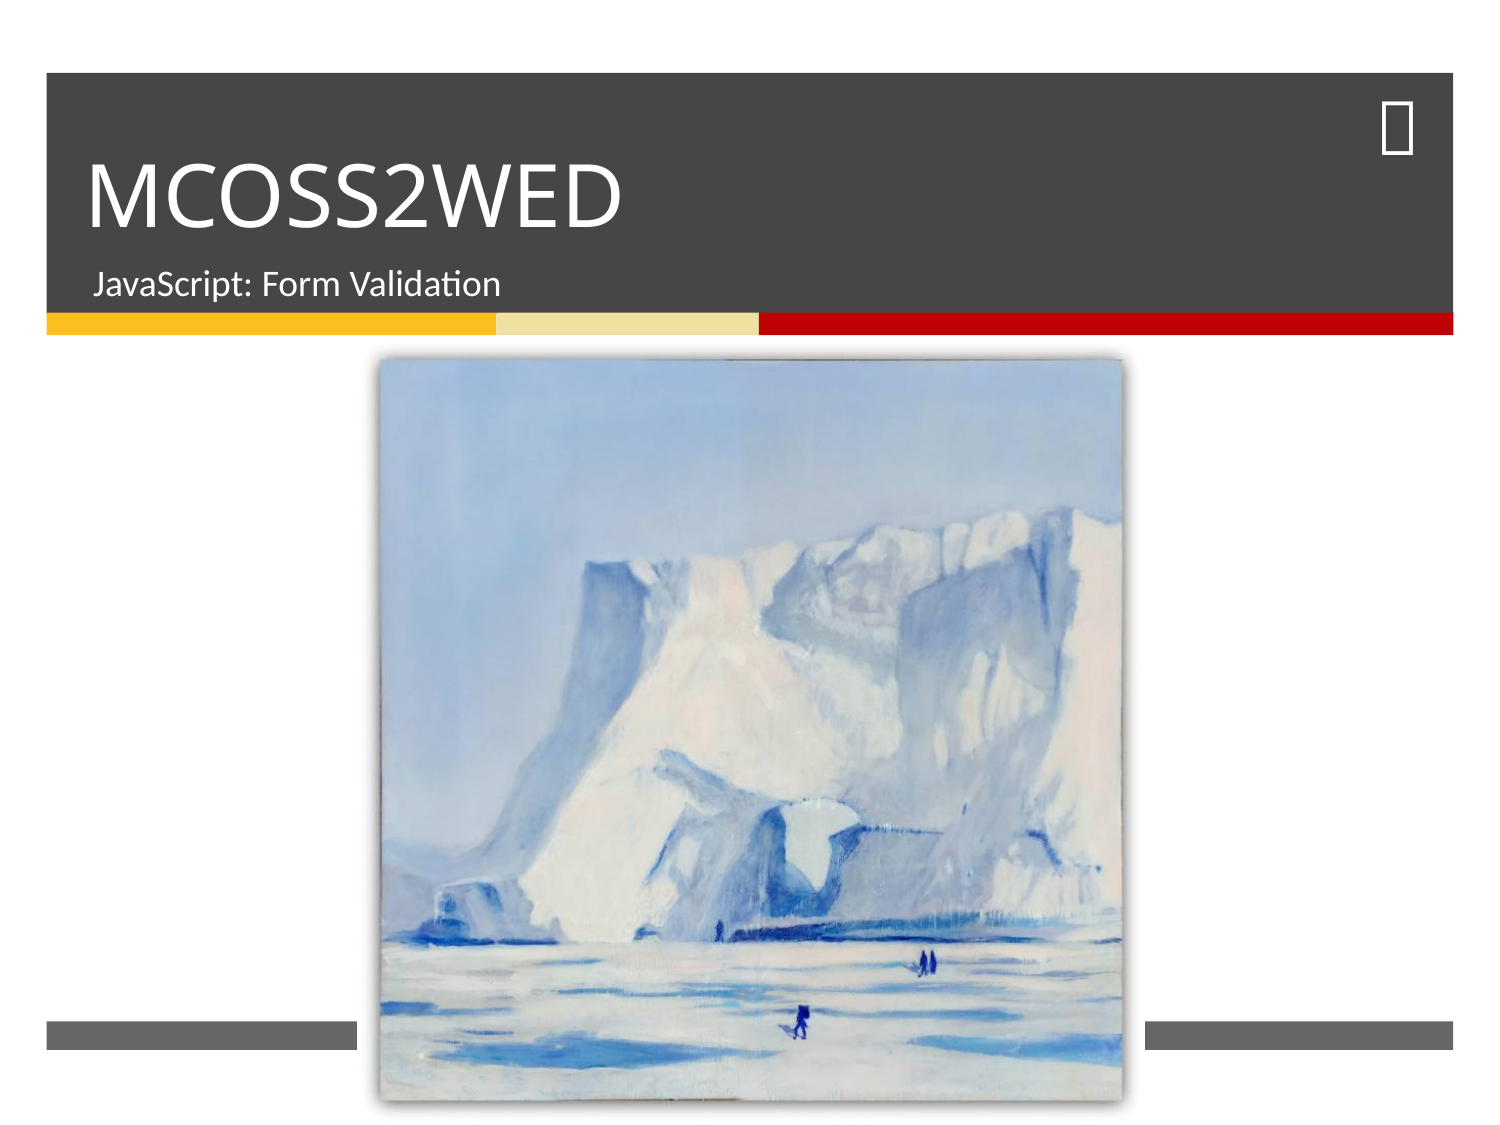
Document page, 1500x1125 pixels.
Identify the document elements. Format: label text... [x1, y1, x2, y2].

picture [357, 337, 1146, 1125]
subtitle JavaScript: Form Validation [78, 251, 1351, 331]
title MCOSS2WED [69, 73, 1351, 253]
